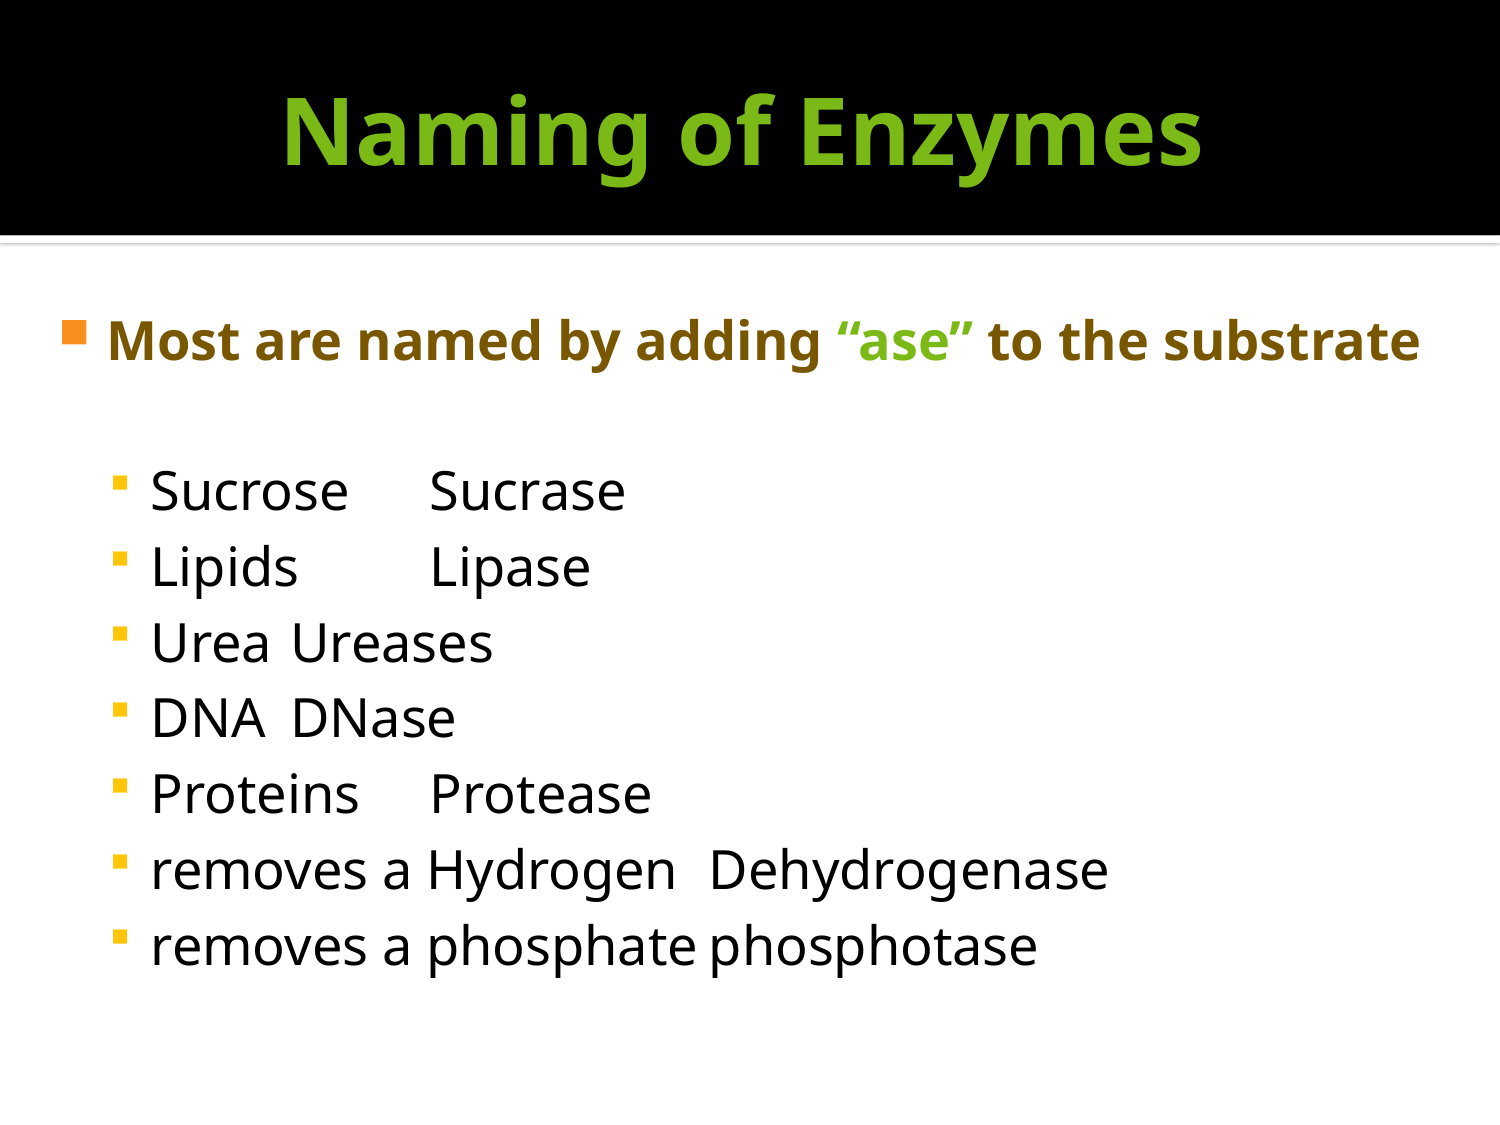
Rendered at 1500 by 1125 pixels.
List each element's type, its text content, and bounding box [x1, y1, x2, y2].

title Naming of Enzymes [75, 25, 1425, 231]
list Most are named by adding “ase” to the substrate Sucrose Sucrase Lipids Lipase Urea Ureases DNA DNase Proteins Protease removes a Hydrogen Dehydrogenase removes a phosphate phosphotase [30, 291, 1456, 1050]
